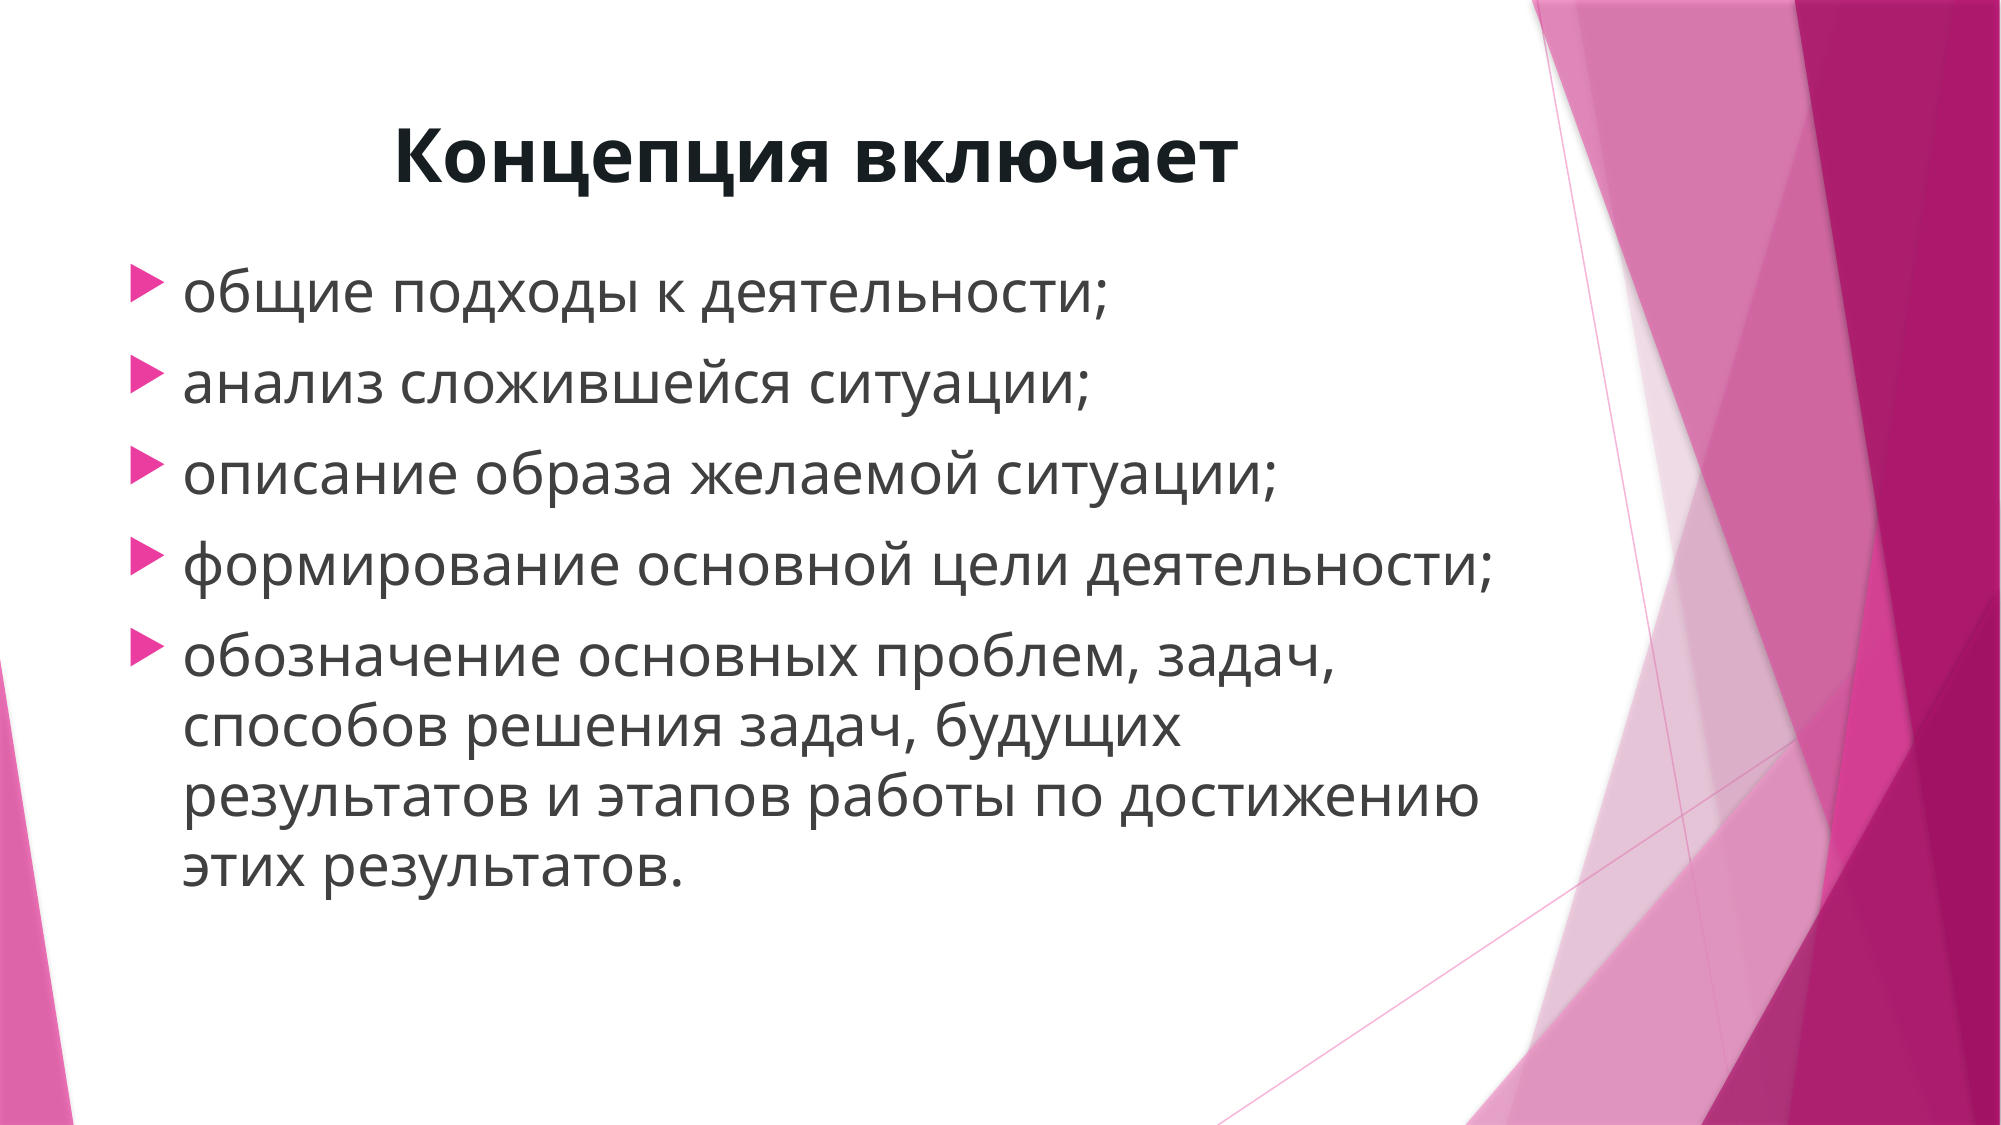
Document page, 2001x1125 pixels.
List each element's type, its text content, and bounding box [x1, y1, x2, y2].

list общие подходы к деятельности; анализ сложившейся ситуации; описание образа желаемой ситуации; формирование основной цели деятельности; обозначение основных проблем, задач, способов решения задач, будущих результатов и этапов работы по достижению этих результатов. [110, 246, 1522, 992]
title Концепция включает [110, 99, 1522, 246]
